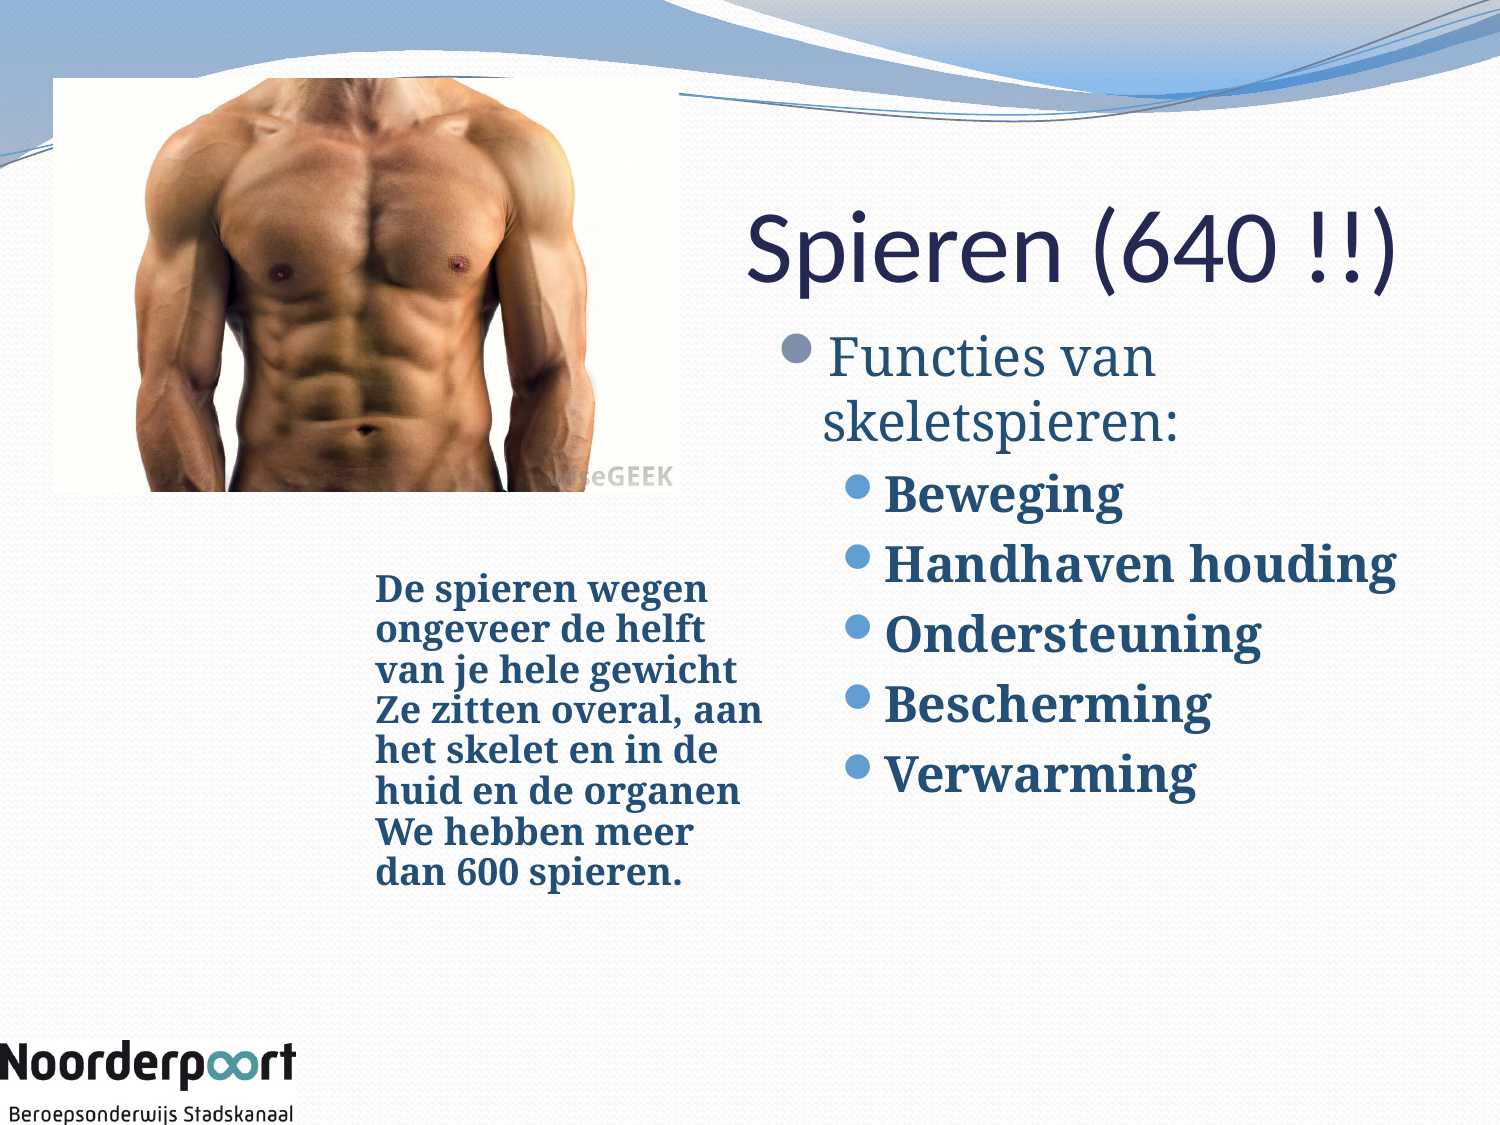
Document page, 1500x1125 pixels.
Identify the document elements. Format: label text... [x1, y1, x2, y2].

text_box De spieren wegen ongeveer de helft van je hele gewicht Ze zitten overal, aan het skelet en in de huid en de organen We hebben meer dan 600 spieren. [360, 562, 786, 901]
list Functies van skeletspieren: Beweging Handhaven houding Ondersteuning Bescherming Verwarming [762, 314, 1425, 1043]
title Spieren (640 !!) [687, 115, 1425, 303]
picture [0, 1040, 296, 1125]
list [52, 77, 679, 492]
